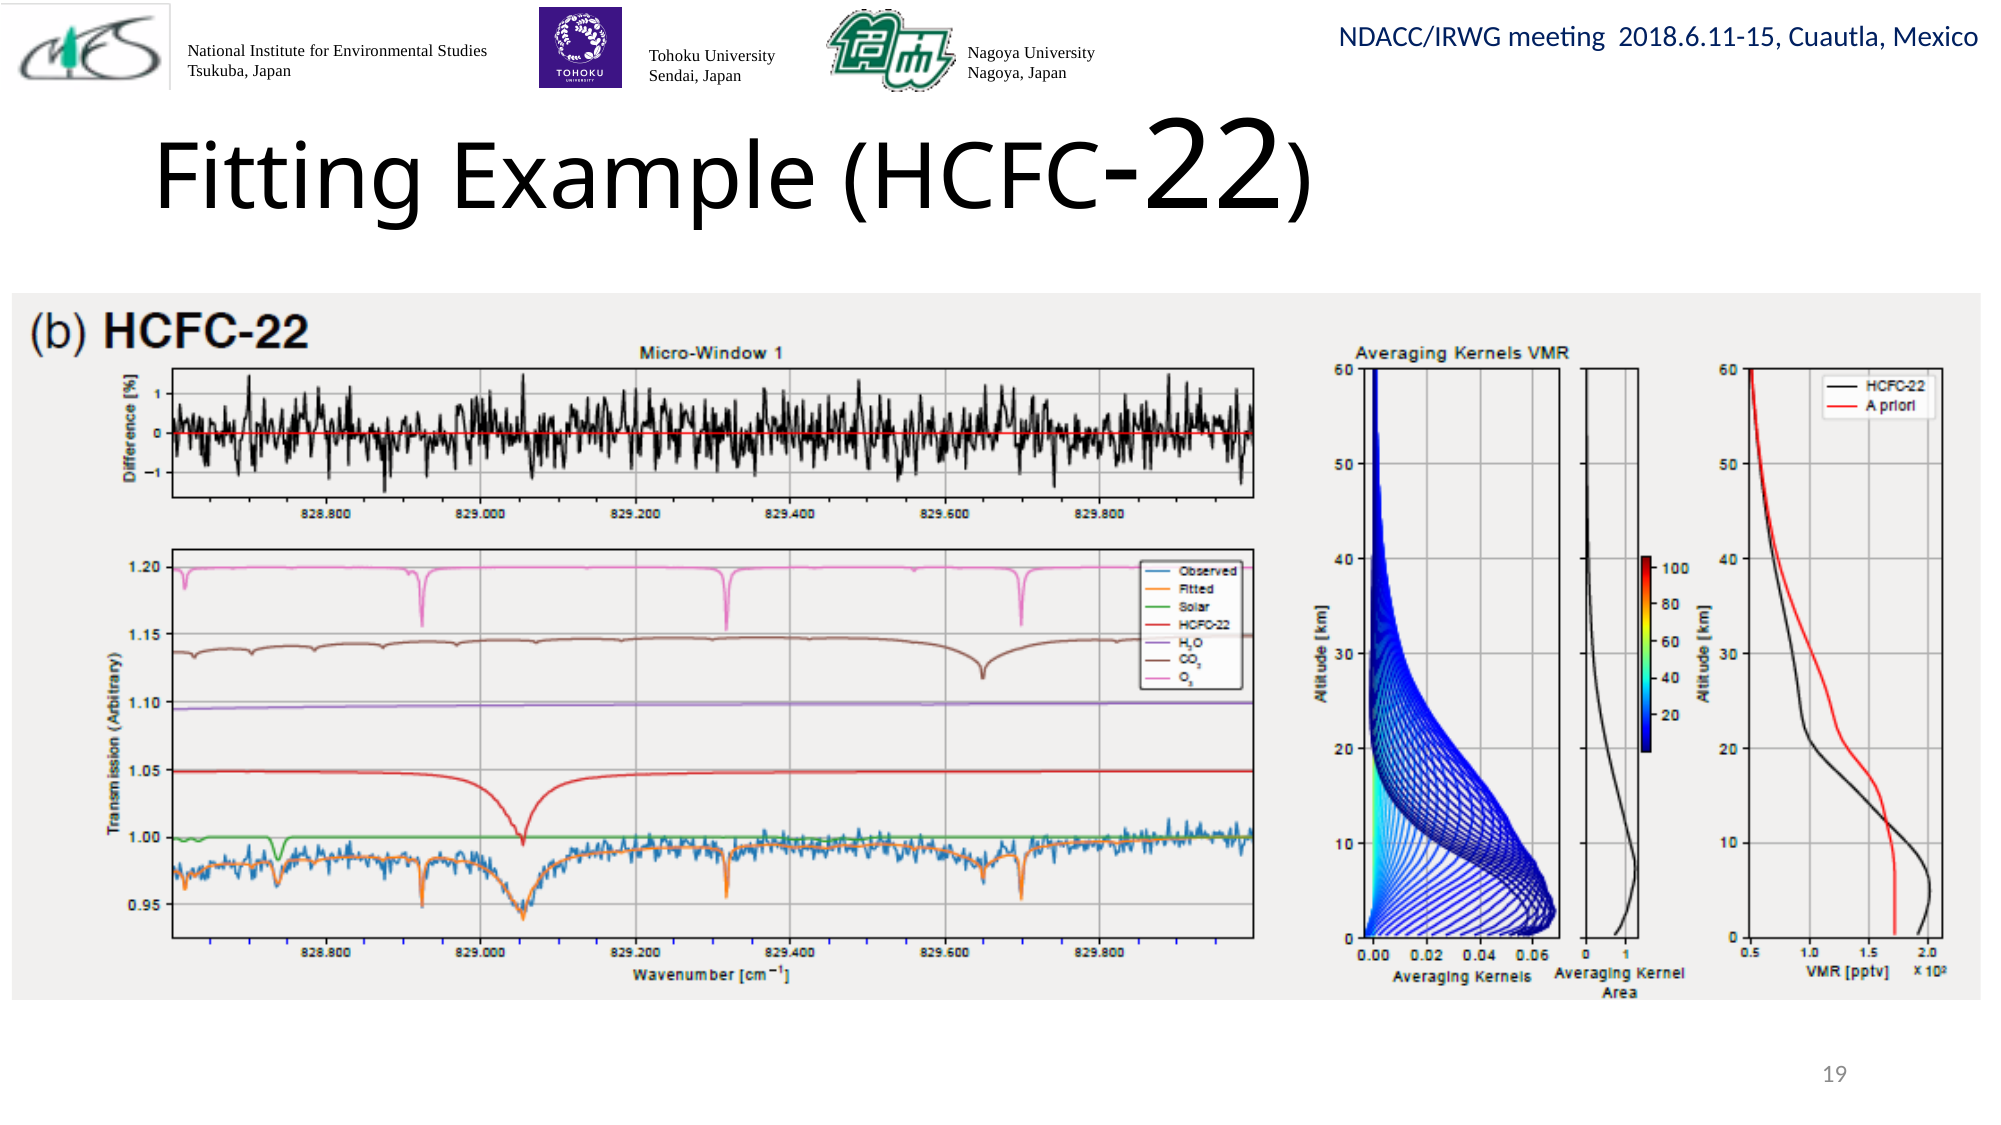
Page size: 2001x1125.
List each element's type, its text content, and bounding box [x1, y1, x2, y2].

title Fitting Example (HCFC-22) [137, 59, 1863, 278]
picture [11, 293, 1981, 1000]
picture [539, 7, 622, 59]
picture [826, 9, 956, 59]
slide_number 19 [1412, 1042, 1863, 1103]
picture [1, 2, 174, 90]
